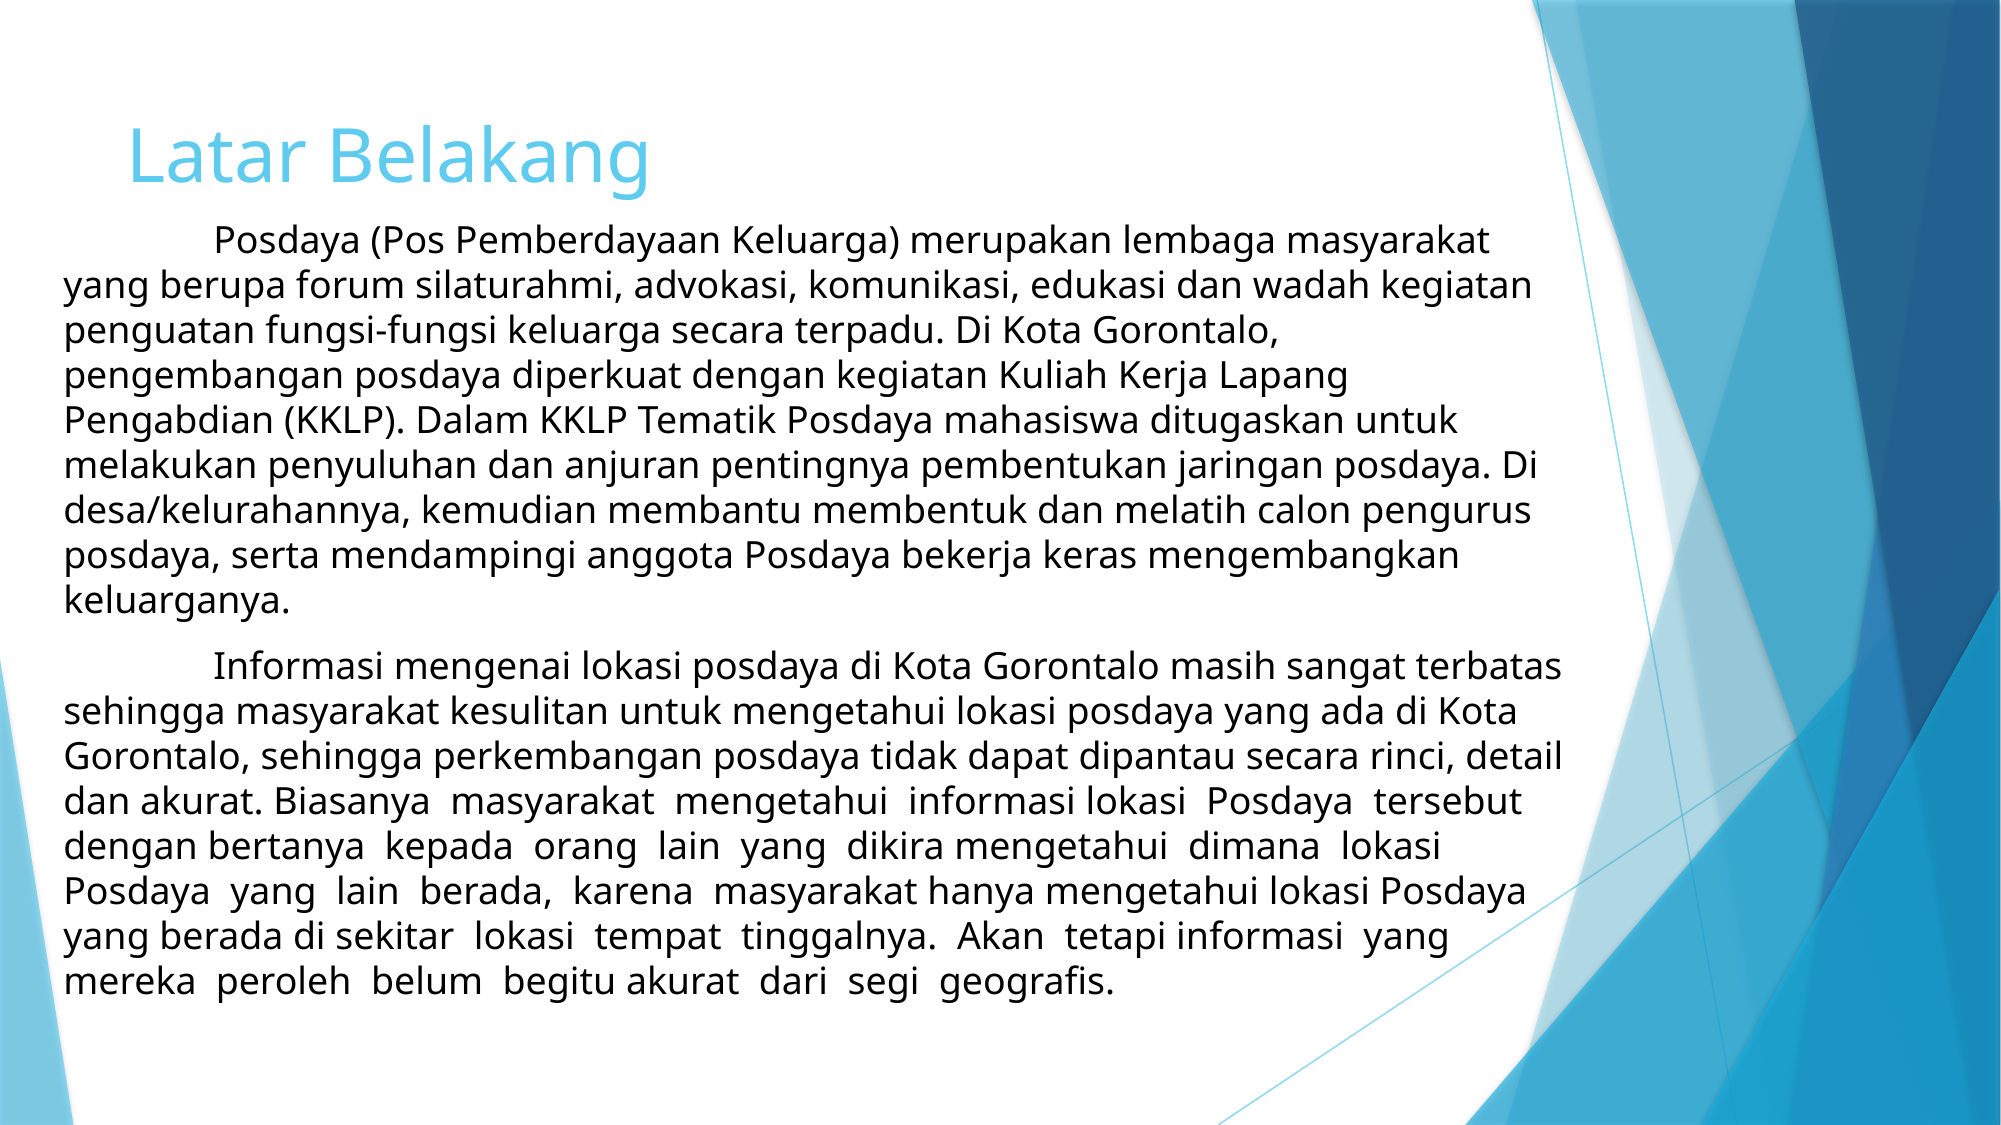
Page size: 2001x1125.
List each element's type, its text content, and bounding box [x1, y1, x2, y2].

title Latar Belakang [111, 99, 1522, 208]
list Posdaya (Pos Pemberdayaan Keluarga) merupakan lembaga masyarakat yang berupa forum silaturahmi, advokasi, komunikasi, edukasi dan wadah kegiatan penguatan fungsi-fungsi keluarga secara terpadu. Di Kota Gorontalo, pengembangan posdaya diperkuat dengan kegiatan Kuliah Kerja Lapang Pengabdian (KKLP). Dalam KKLP Tematik Posdaya mahasiswa ditugaskan untuk melakukan penyuluhan dan anjuran pentingnya pembentukan jaringan posdaya. Di desa/kelurahannya, kemudian membantu membentuk dan melatih calon pengurus posdaya, serta mendampingi anggota Posdaya bekerja keras mengembangkan keluarganya. Informasi mengenai lokasi posdaya di Kota Gorontalo masih sangat terbatas sehingga masyarakat kesulitan untuk mengetahui lokasi posdaya yang ada di Kota Gorontalo, sehingga perkembangan posdaya tidak dapat dipantau secara rinci, detail dan akurat. Biasanya masyarakat mengetahui informasi lokasi Posdaya tersebut dengan bertanya kepada orang lain yang dikira mengetahui dimana lokasi Posdaya yang lain berada, karena masyarakat hanya mengetahui lokasi Posdaya yang berada di sekitar lokasi tempat tinggalnya. Akan tetapi informasi yang mereka peroleh belum begitu akurat dari segi geografis. [48, 208, 1585, 1073]
